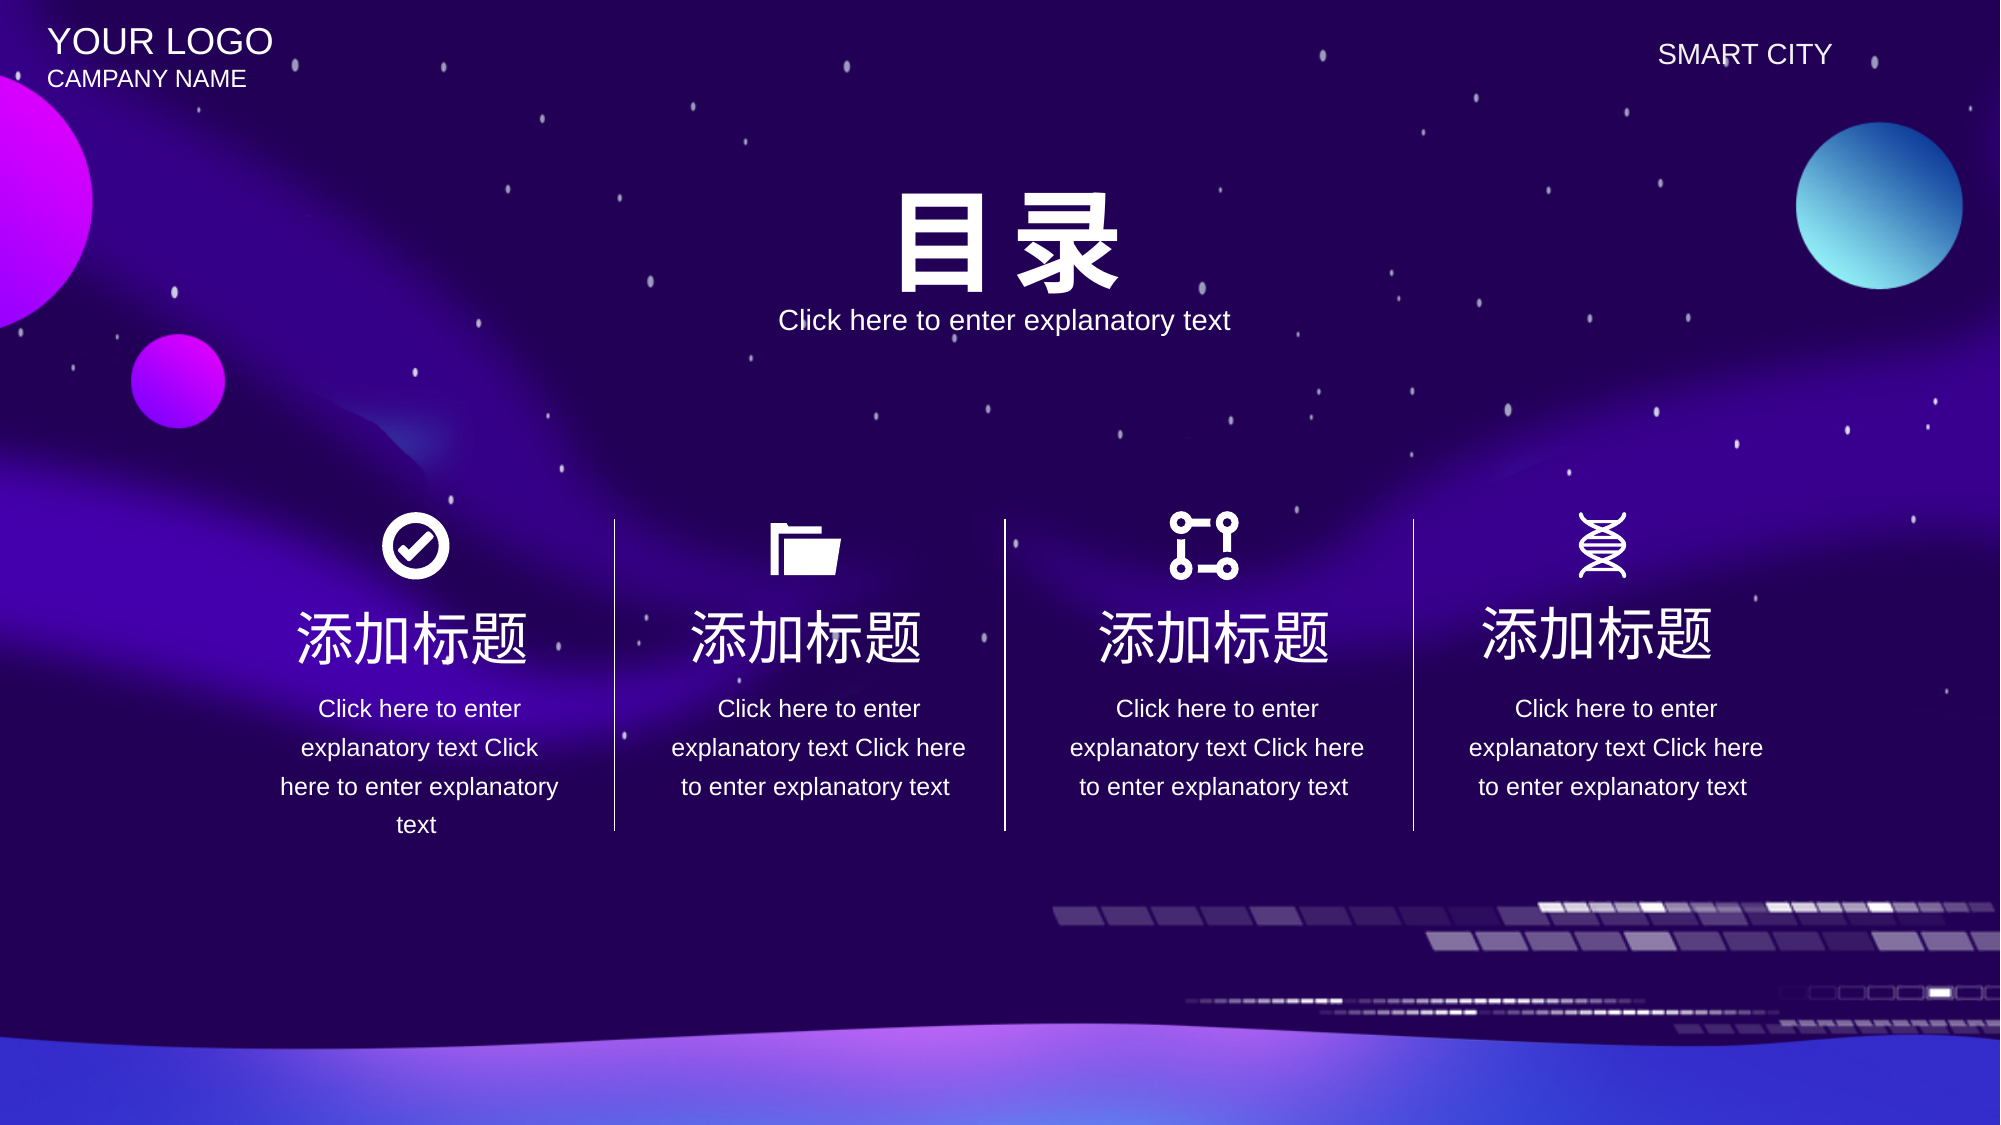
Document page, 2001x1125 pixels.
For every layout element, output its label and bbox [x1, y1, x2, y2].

text_box [672, 523, 940, 680]
text_box [1063, 511, 1366, 680]
text_box [275, 512, 549, 681]
picture [0, 0, 2001, 1125]
text_box [1463, 512, 1731, 677]
